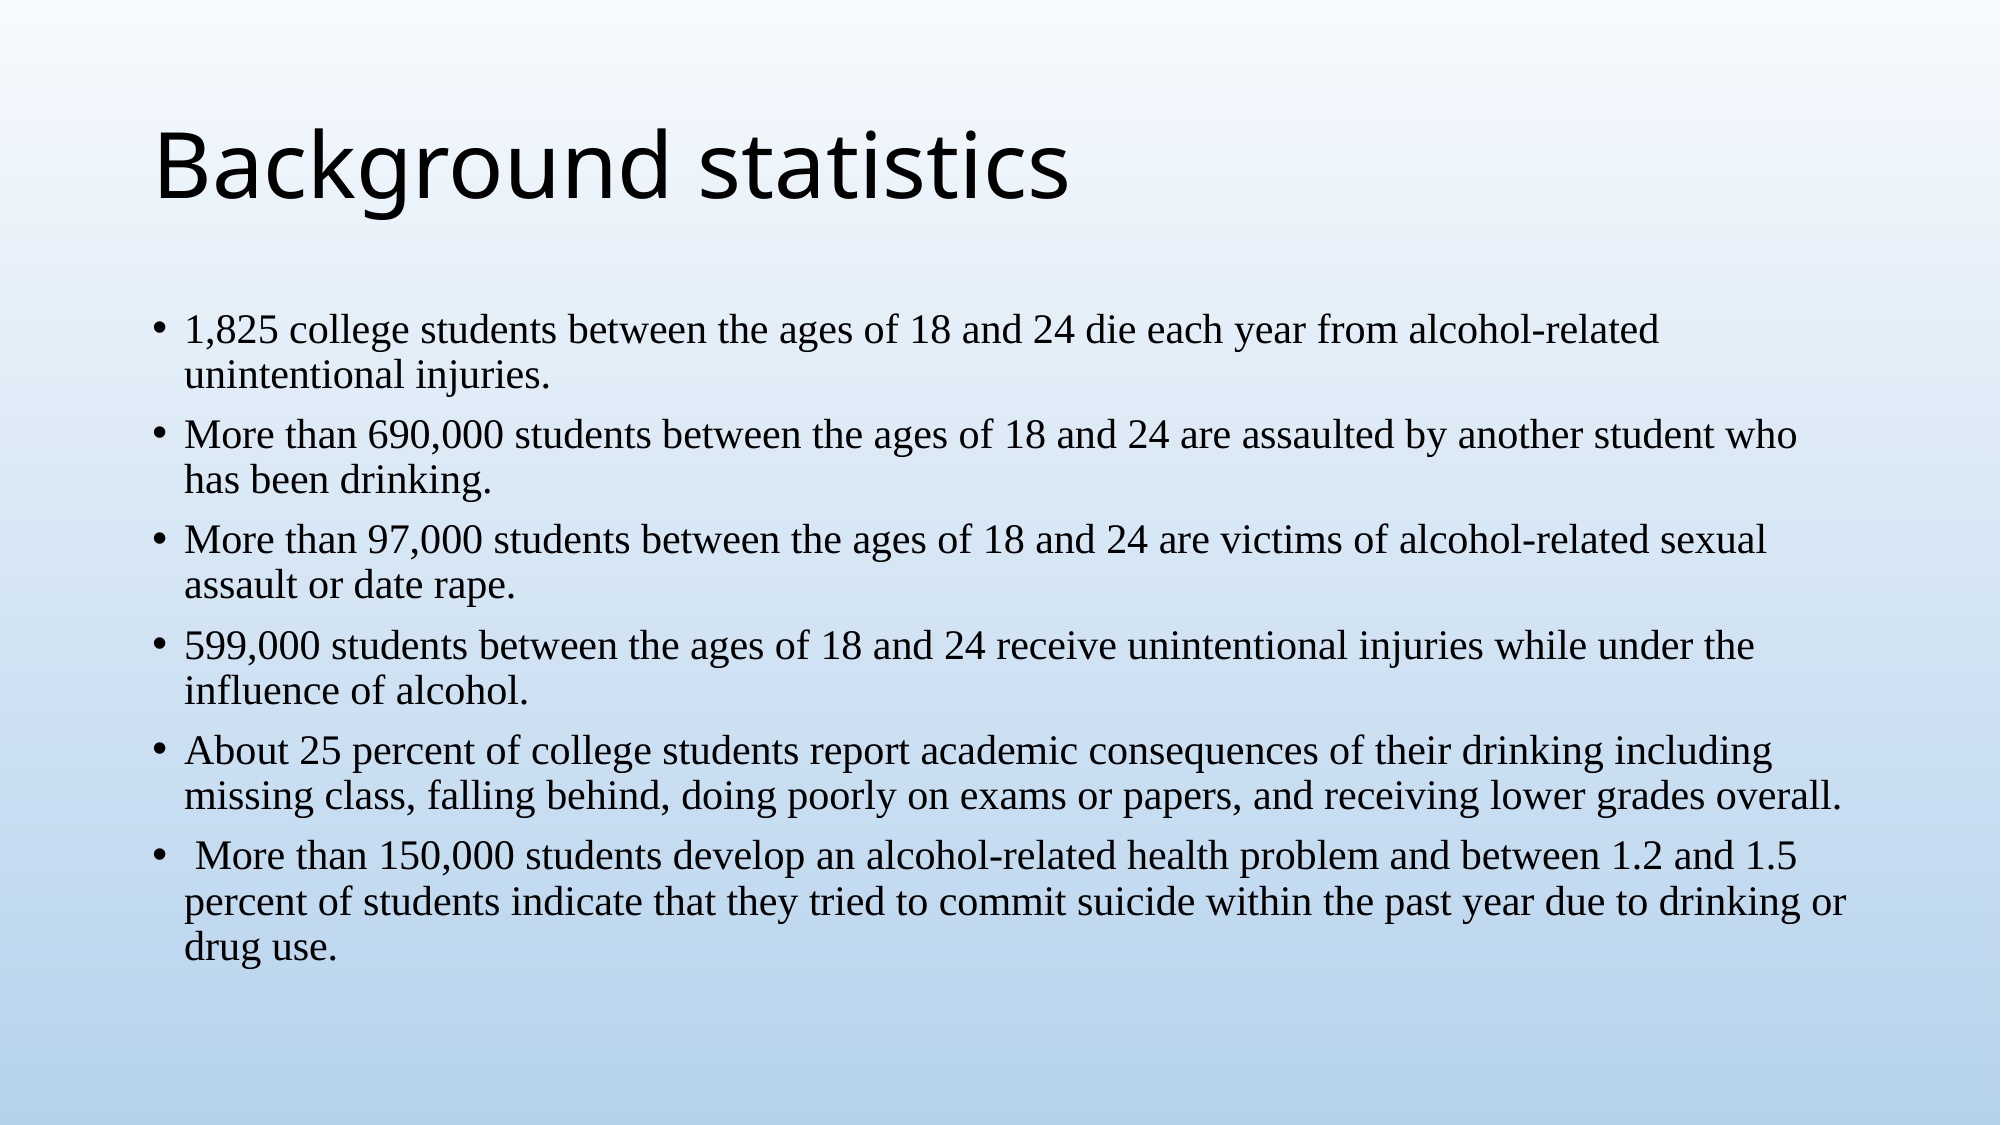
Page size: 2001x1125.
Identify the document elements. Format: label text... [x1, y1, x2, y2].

list 1,825 college students between the ages of 18 and 24 die each year from alcohol-related unintentional injuries. More than 690,000 students between the ages of 18 and 24 are assaulted by another student who has been drinking. More than 97,000 students between the ages of 18 and 24 are victims of alcohol-related sexual assault or date rape. 599,000 students between the ages of 18 and 24 receive unintentional injuries while under the influence of alcohol. About 25 percent of college students report academic consequences of their drinking including missing class, falling behind, doing poorly on exams or papers, and receiving lower grades overall. More than 150,000 students develop an alcohol-related health problem and between 1.2 and 1.5 percent of students indicate that they tried to commit suicide within the past year due to drinking or drug use. [137, 299, 1863, 1014]
title Background statistics [137, 59, 1863, 278]
